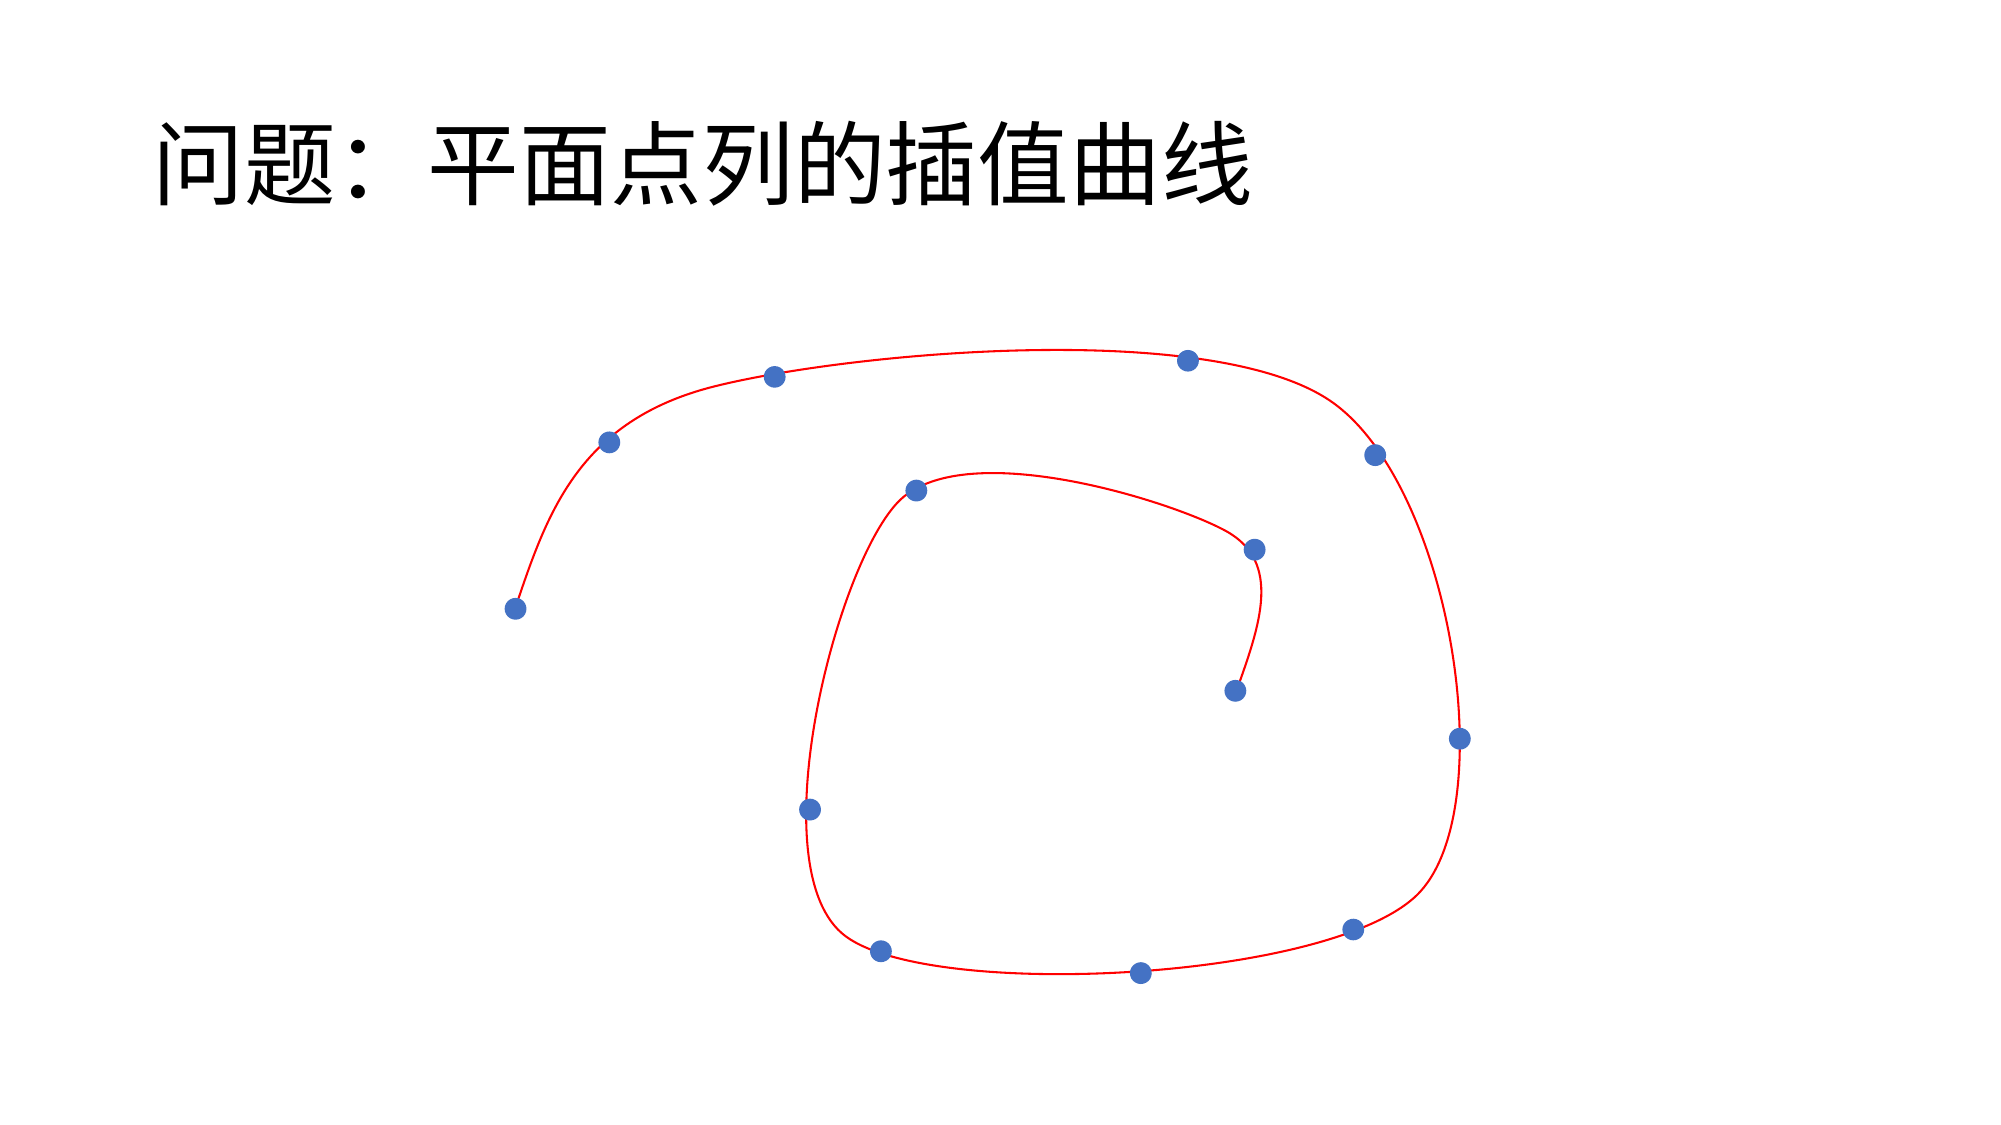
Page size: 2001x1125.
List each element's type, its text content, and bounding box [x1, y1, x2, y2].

title 问题：平面点列的插值曲线 [137, 59, 1863, 278]
text_box [798, 797, 823, 822]
text_box [762, 365, 787, 389]
text_box [1341, 917, 1366, 942]
text_box [1223, 678, 1248, 703]
text_box [517, 348, 1461, 976]
text_box [503, 596, 528, 621]
text_box [904, 478, 929, 503]
text_box [1242, 537, 1267, 562]
text_box [1128, 961, 1153, 986]
text_box [1447, 726, 1472, 751]
text_box [1363, 443, 1388, 468]
text_box [1175, 348, 1200, 373]
text_box [597, 430, 622, 455]
text_box [868, 939, 893, 964]
